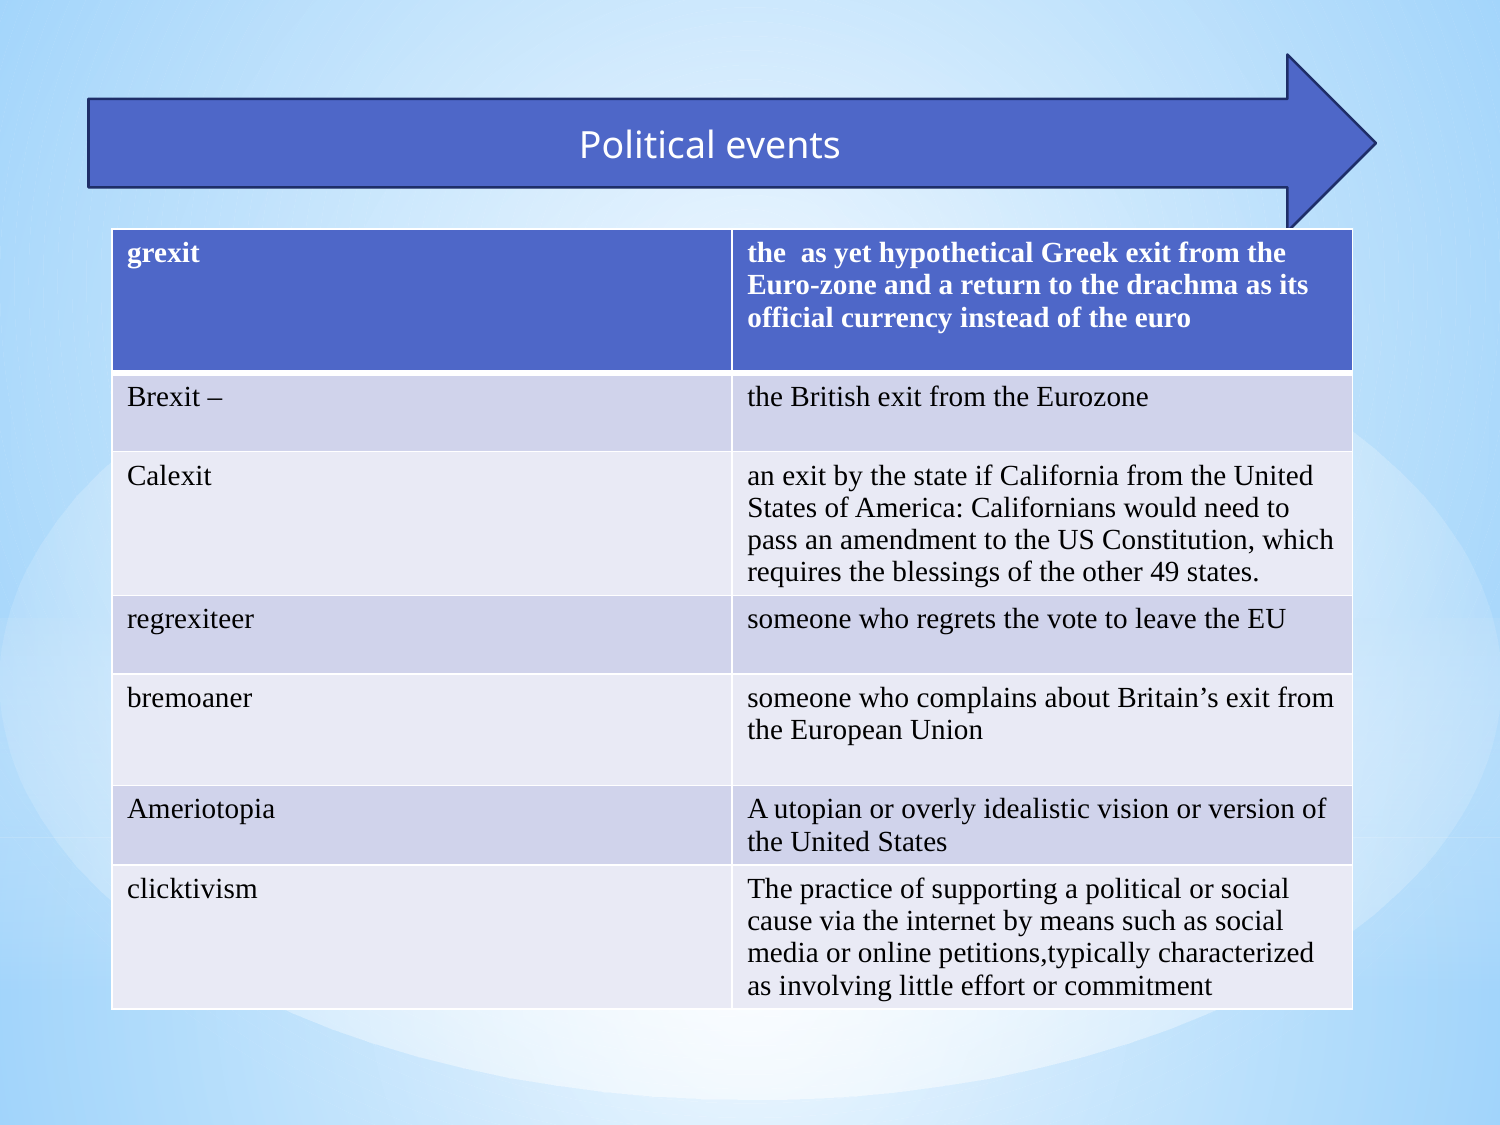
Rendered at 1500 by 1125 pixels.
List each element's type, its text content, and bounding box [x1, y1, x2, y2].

table_cell bremoaner [113, 675, 731, 785]
table_cell the British exit from the Eurozone [733, 376, 1352, 451]
table_cell Calexit [113, 452, 731, 595]
text_box Political events [87, 53, 1377, 228]
table_cell an exit by the state if California from the United States of America: Californians would need to pass an amendment to the US Constitution, which requires the blessings of the other 49 states. [733, 452, 1352, 595]
table_cell regrexiteer [113, 596, 731, 673]
table_cell someone who regrets the vote to leave the EU [733, 596, 1352, 673]
table_cell clicktivism [113, 866, 731, 1008]
table_cell Brexit – [113, 376, 731, 451]
table_header grexit [113, 230, 731, 370]
table_cell A utopian or overly idealistic vision or version of the United States [733, 786, 1352, 864]
table_cell Ameriotopia [113, 786, 731, 864]
table_header the as yet hypothetical Greek exit from the Euro-zone and a return to the drachma as its official currency instead of the euro [733, 230, 1352, 370]
table_cell someone who complains about Britain’s exit from the European Union [733, 675, 1352, 785]
table_cell The practice of supporting a political or social cause via the internet by means such as social media or online petitions,typically characterized as involving little effort or commitment [733, 866, 1352, 1008]
